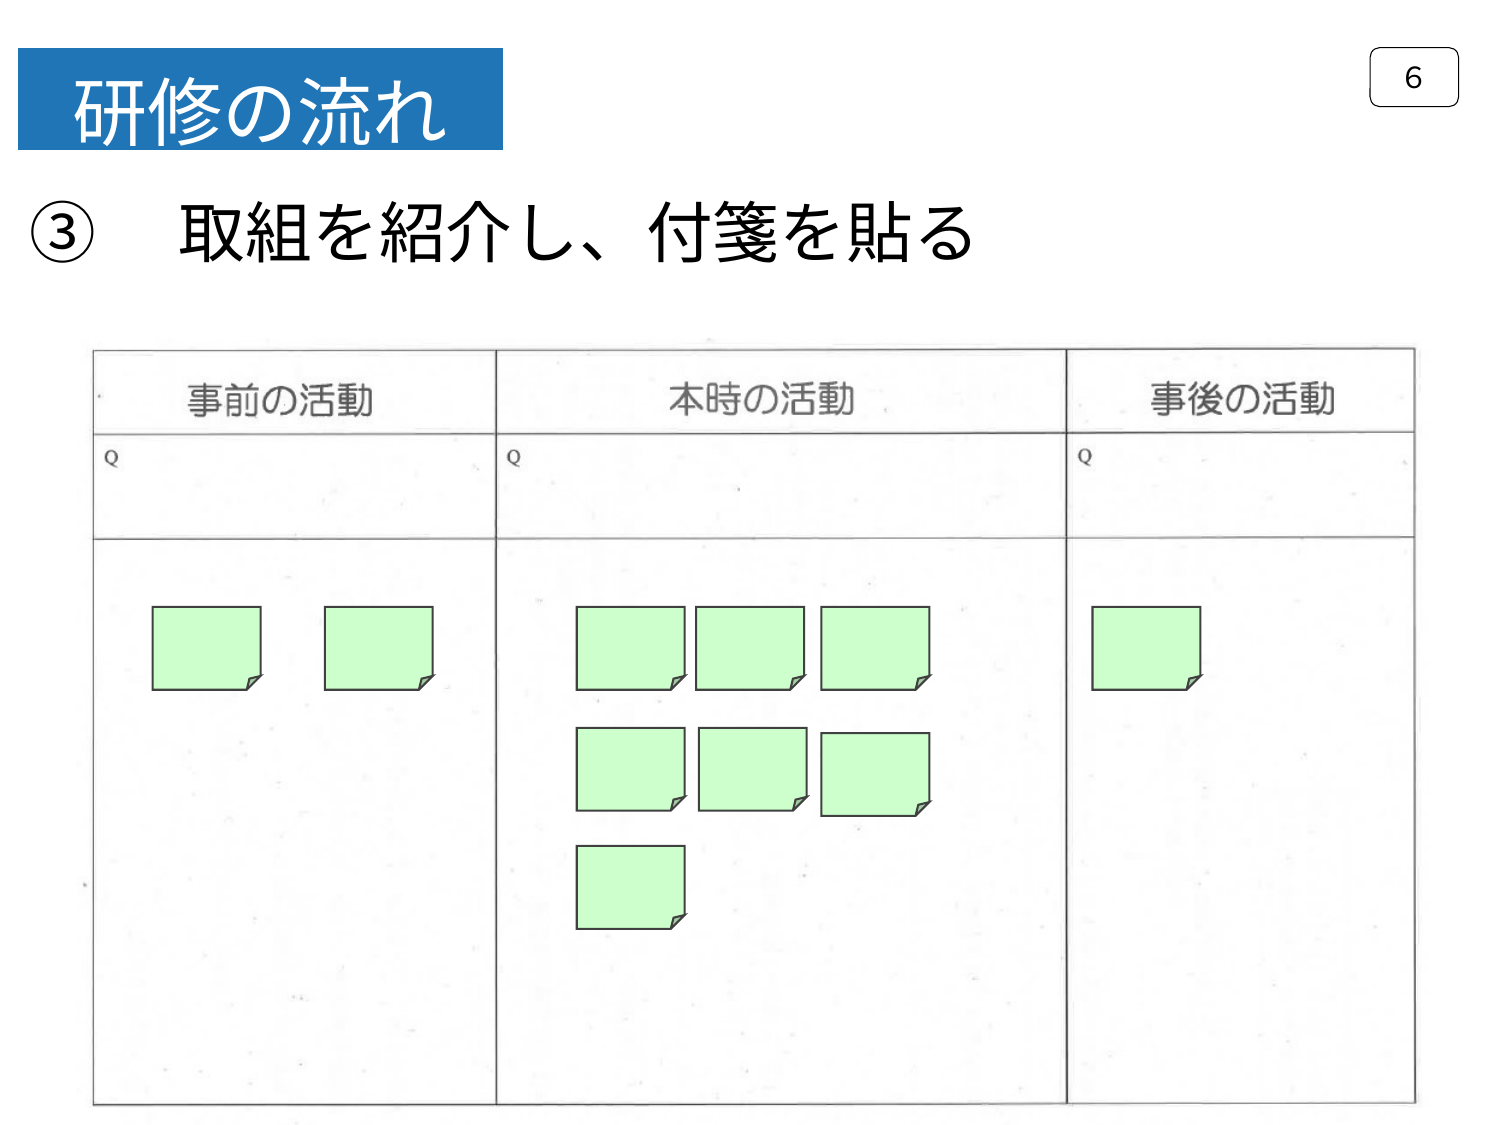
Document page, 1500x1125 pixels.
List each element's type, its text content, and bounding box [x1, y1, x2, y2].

text_box ６ [1368, 46, 1460, 108]
text_box 研修の流れ [18, 48, 503, 150]
text_box ③ 取組を紹介し、付箋を貼る [14, 183, 1093, 278]
picture [76, 338, 1429, 1125]
